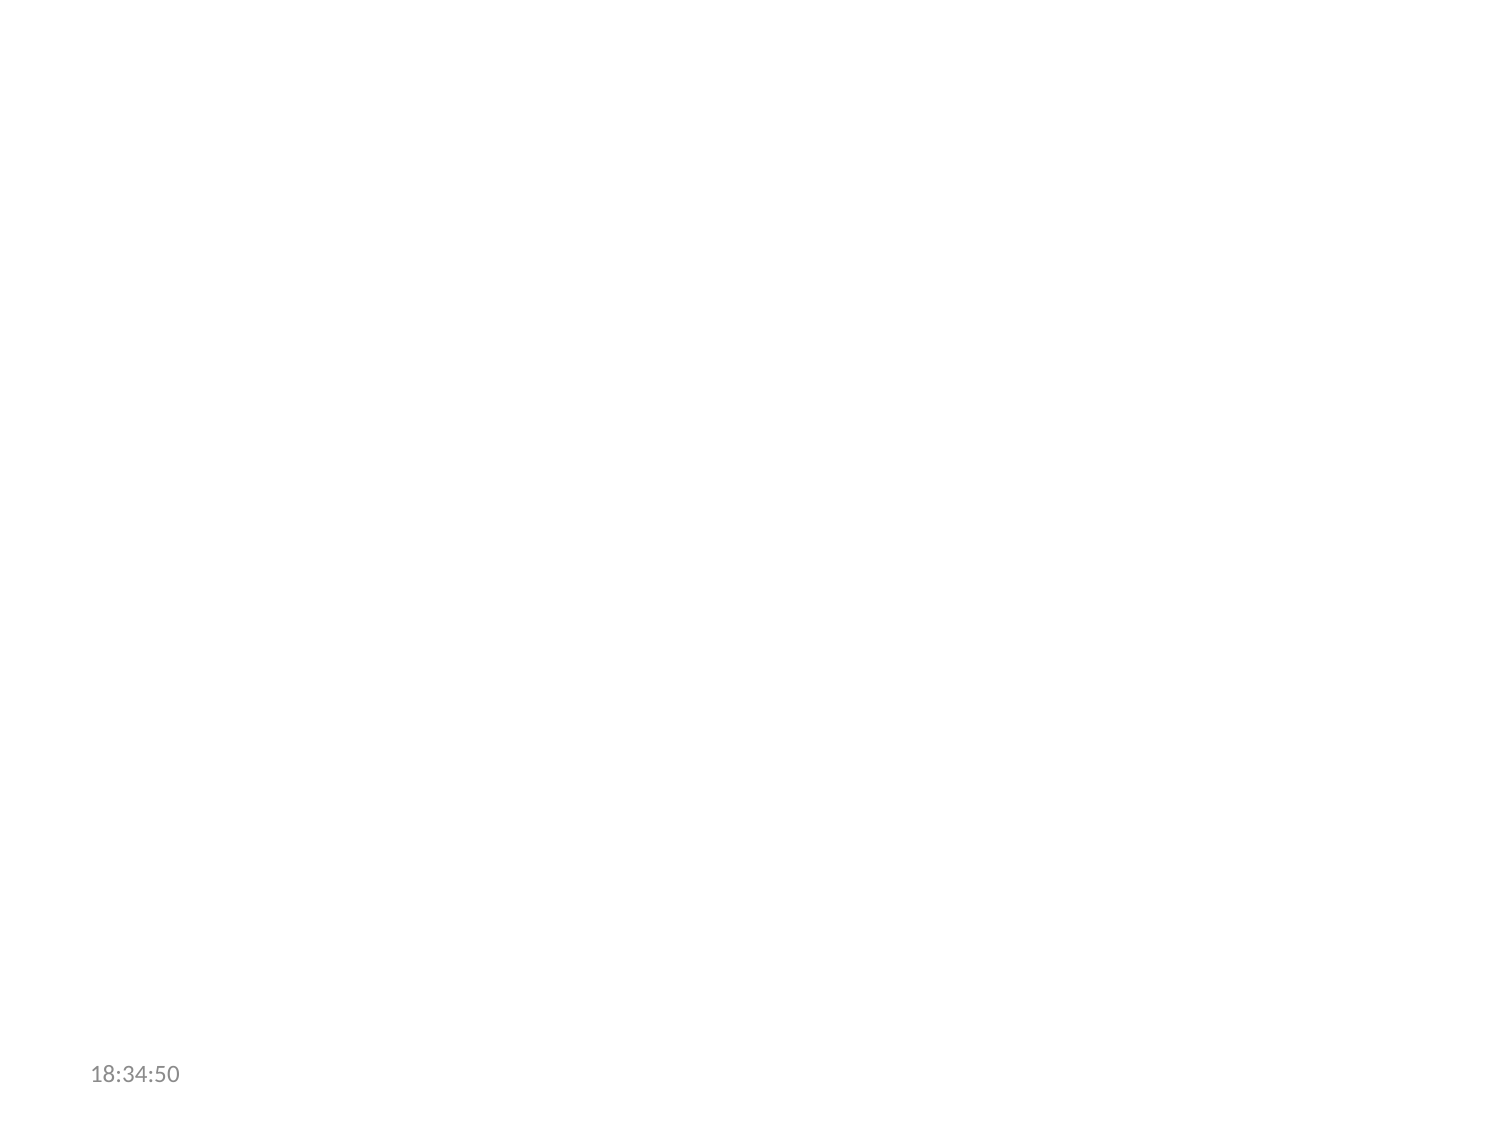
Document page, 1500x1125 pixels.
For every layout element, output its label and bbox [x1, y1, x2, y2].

slide_number [75, 1042, 425, 1103]
